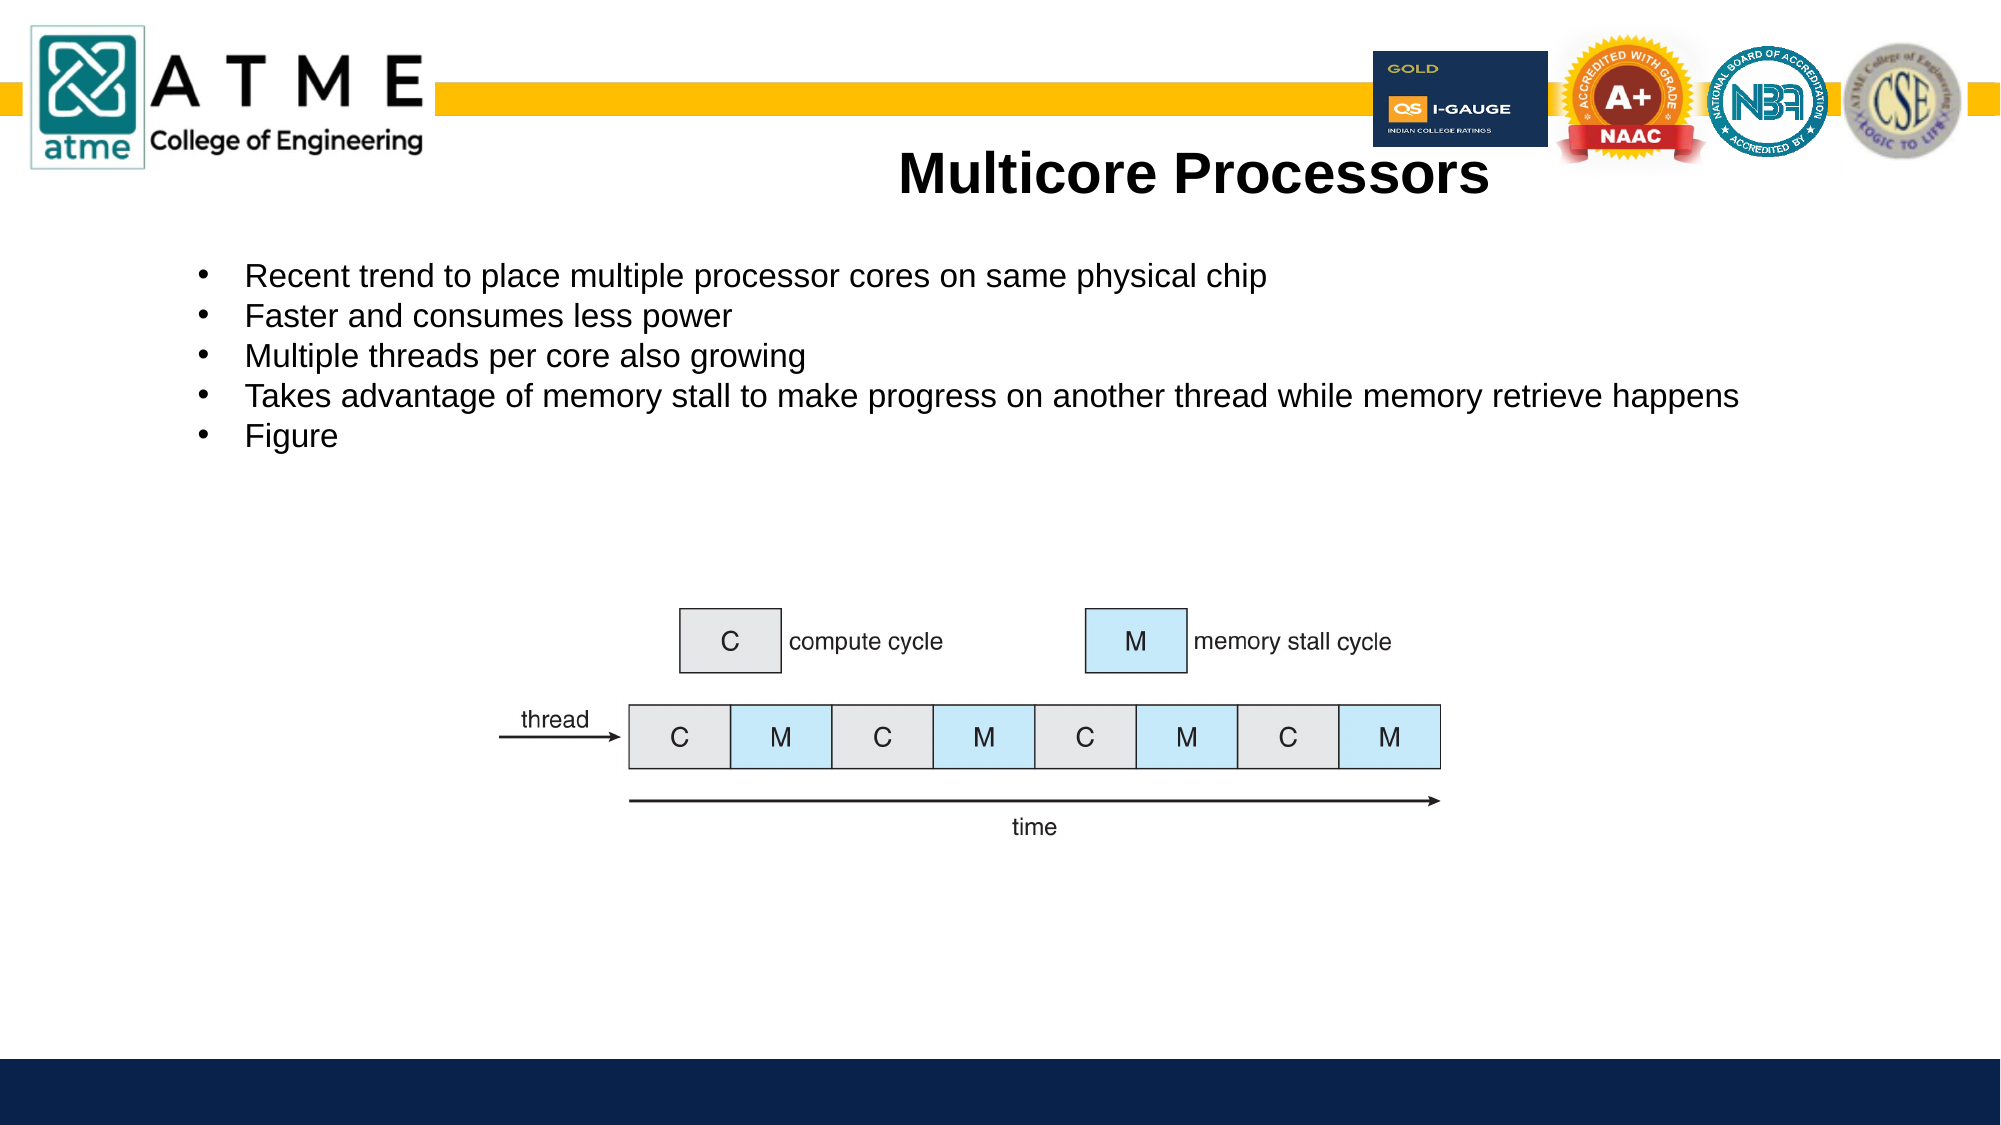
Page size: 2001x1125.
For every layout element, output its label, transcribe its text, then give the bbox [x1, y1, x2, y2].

text_box Multicore Processors [883, 128, 1507, 213]
picture [22, 15, 435, 178]
picture [1840, 26, 1968, 176]
picture [0, 1059, 2001, 1125]
text_box Recent trend to place multiple processor cores on same physical chip Faster and consumes less power Multiple threads per core also growing Takes advantage of memory stall to make progress on another thread while memory retrieve happens Figure [183, 246, 1758, 462]
picture [499, 608, 1441, 840]
picture [1373, 20, 1828, 180]
